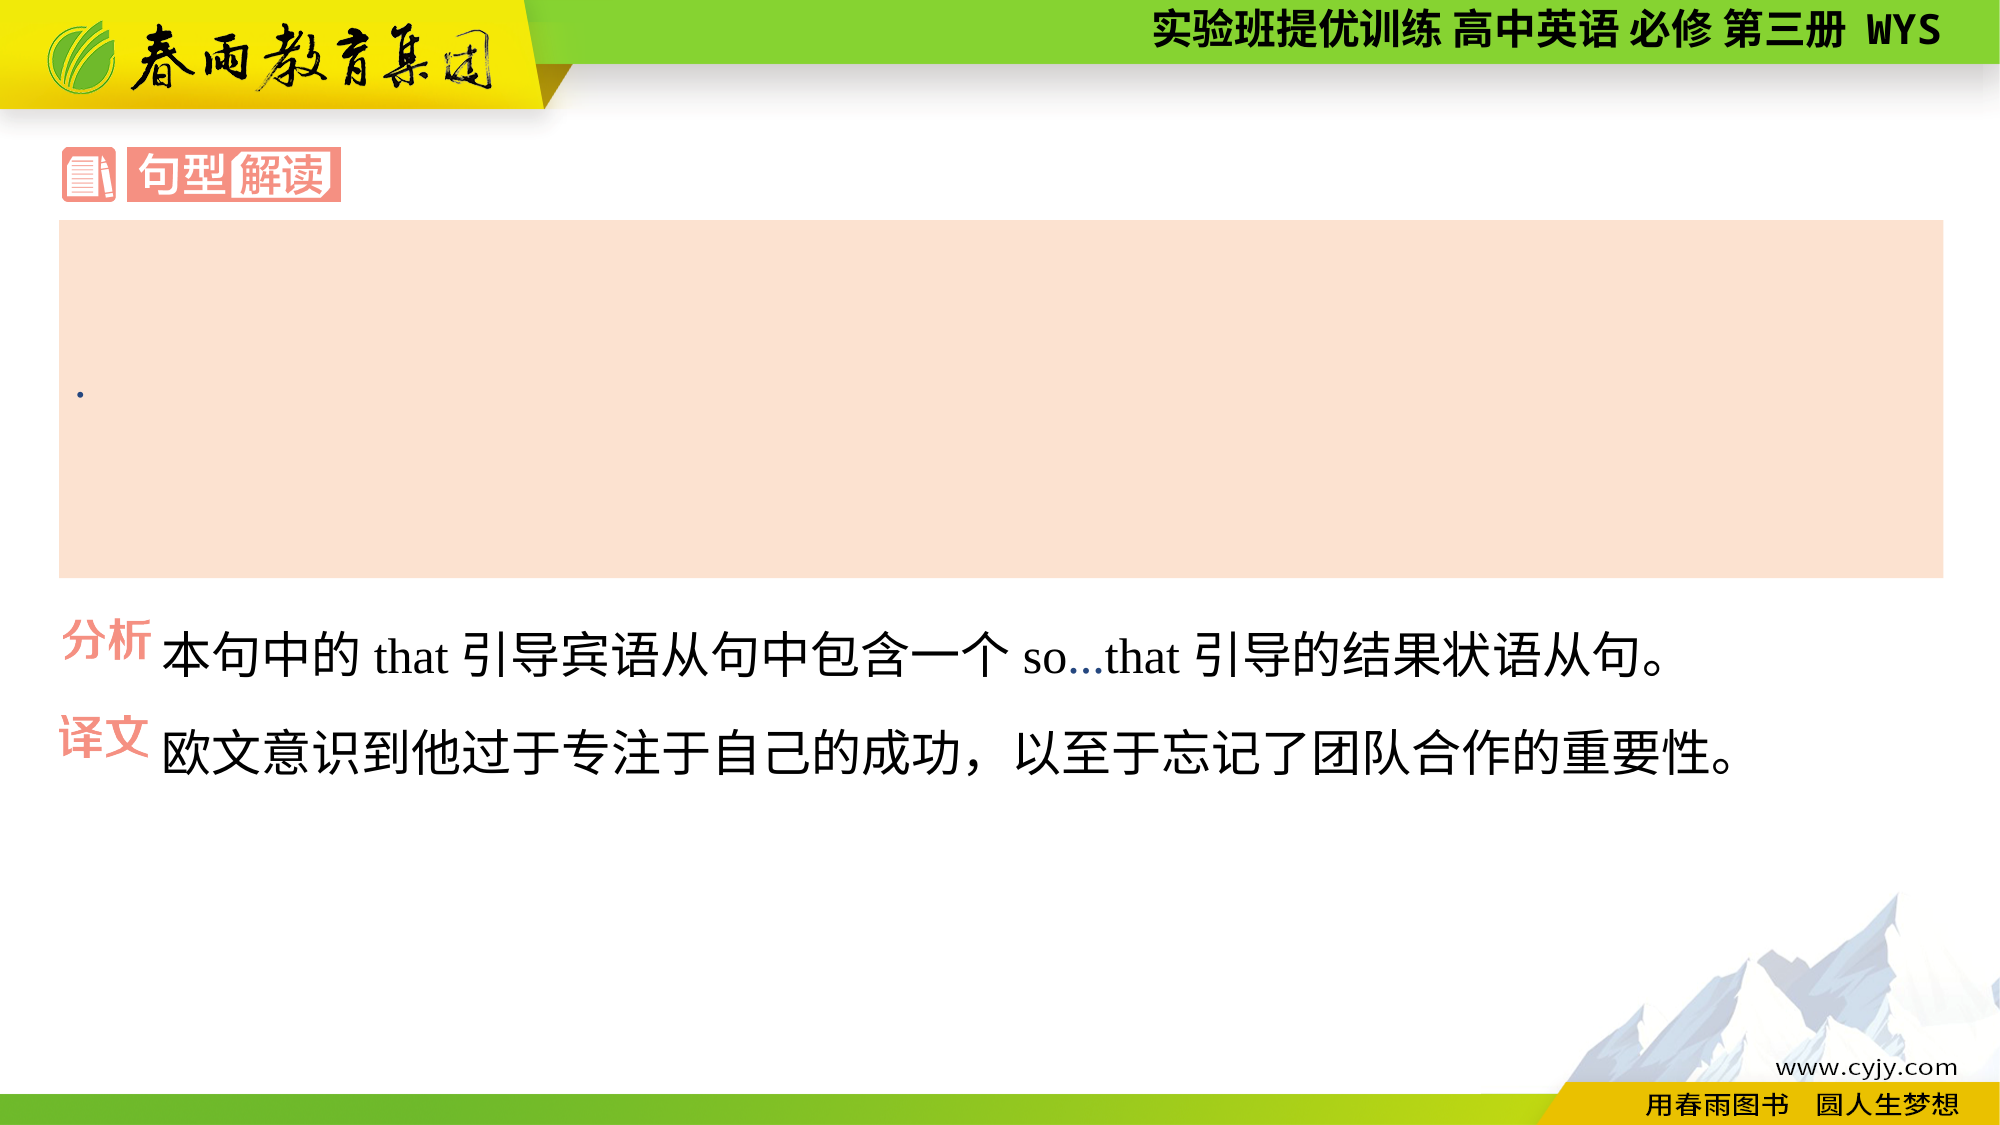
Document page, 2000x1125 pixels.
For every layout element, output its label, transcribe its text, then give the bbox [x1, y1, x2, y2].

text_box 本句中的that引导宾语从句中包含一个so...that引导的结果状语从句。 [59, 586, 1944, 683]
picture [0, 0, 2000, 1125]
text_box 欧文意识到他过于专注于自己的成功，以至于忘记了团队合作的重要性。 [59, 683, 1944, 789]
